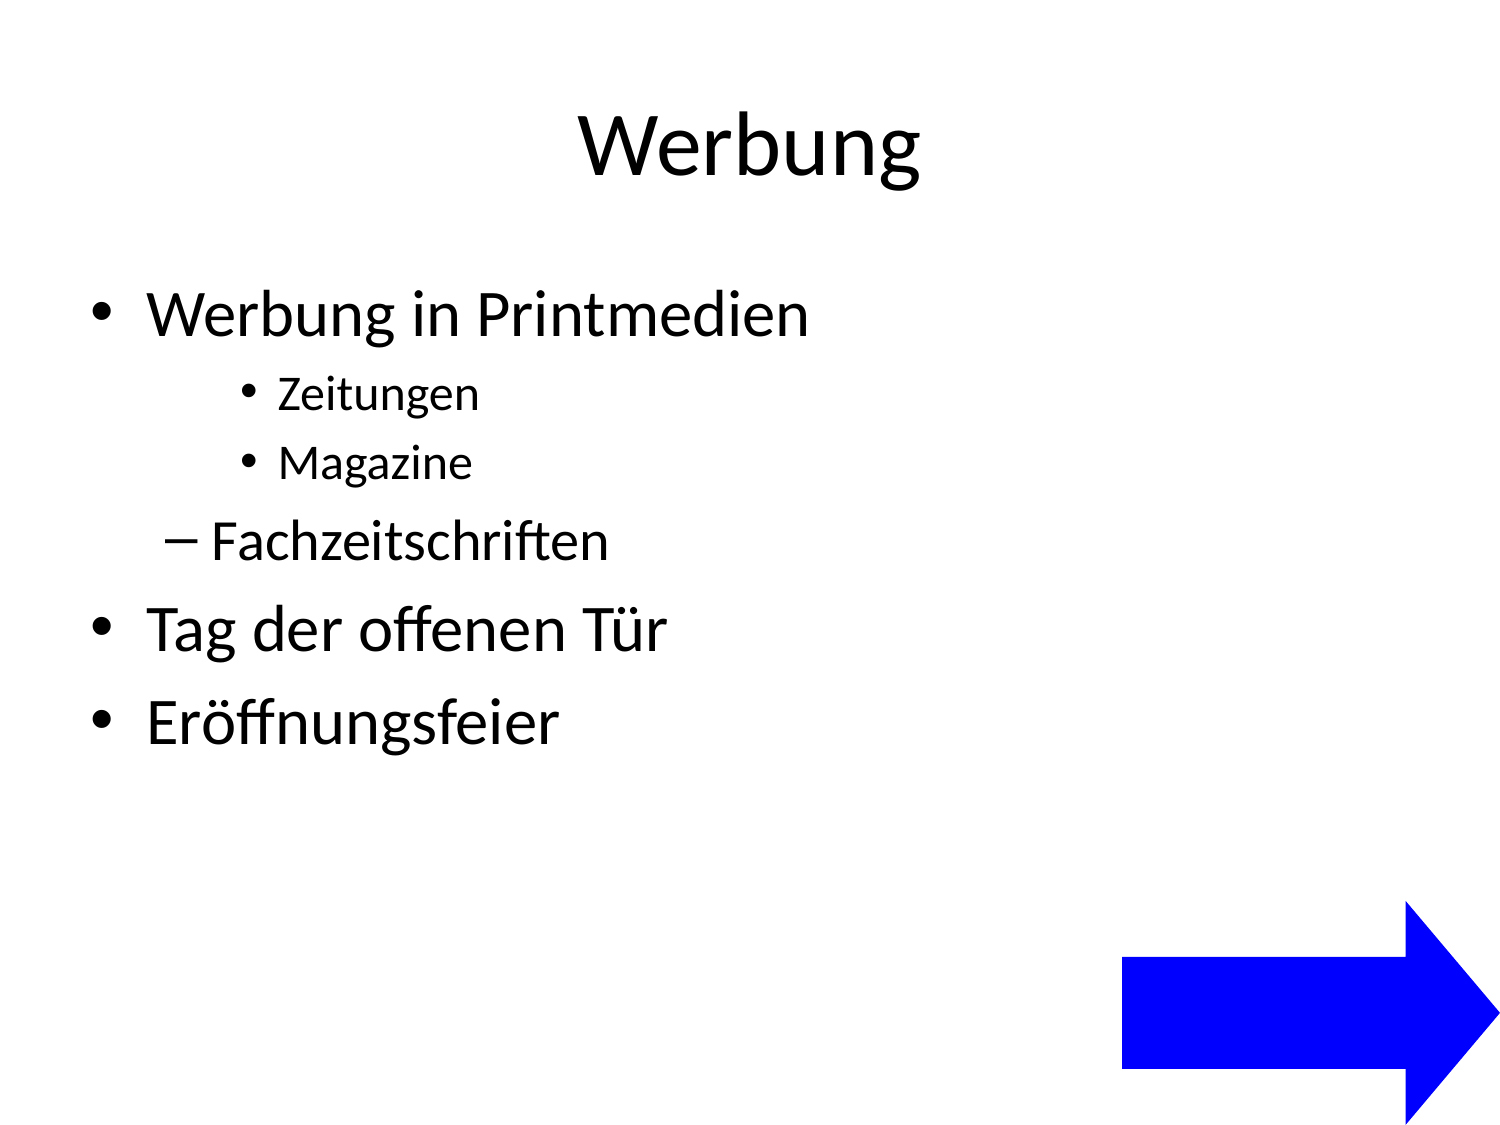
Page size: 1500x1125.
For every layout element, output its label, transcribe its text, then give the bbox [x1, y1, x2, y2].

list Werbung in Printmedien Zeitungen Magazine Fachzeitschriften Tag der offenen Tür Eröffnungsfeier [75, 262, 1425, 1005]
text_box [1122, 900, 1500, 1125]
title Werbung [75, 45, 1425, 233]
